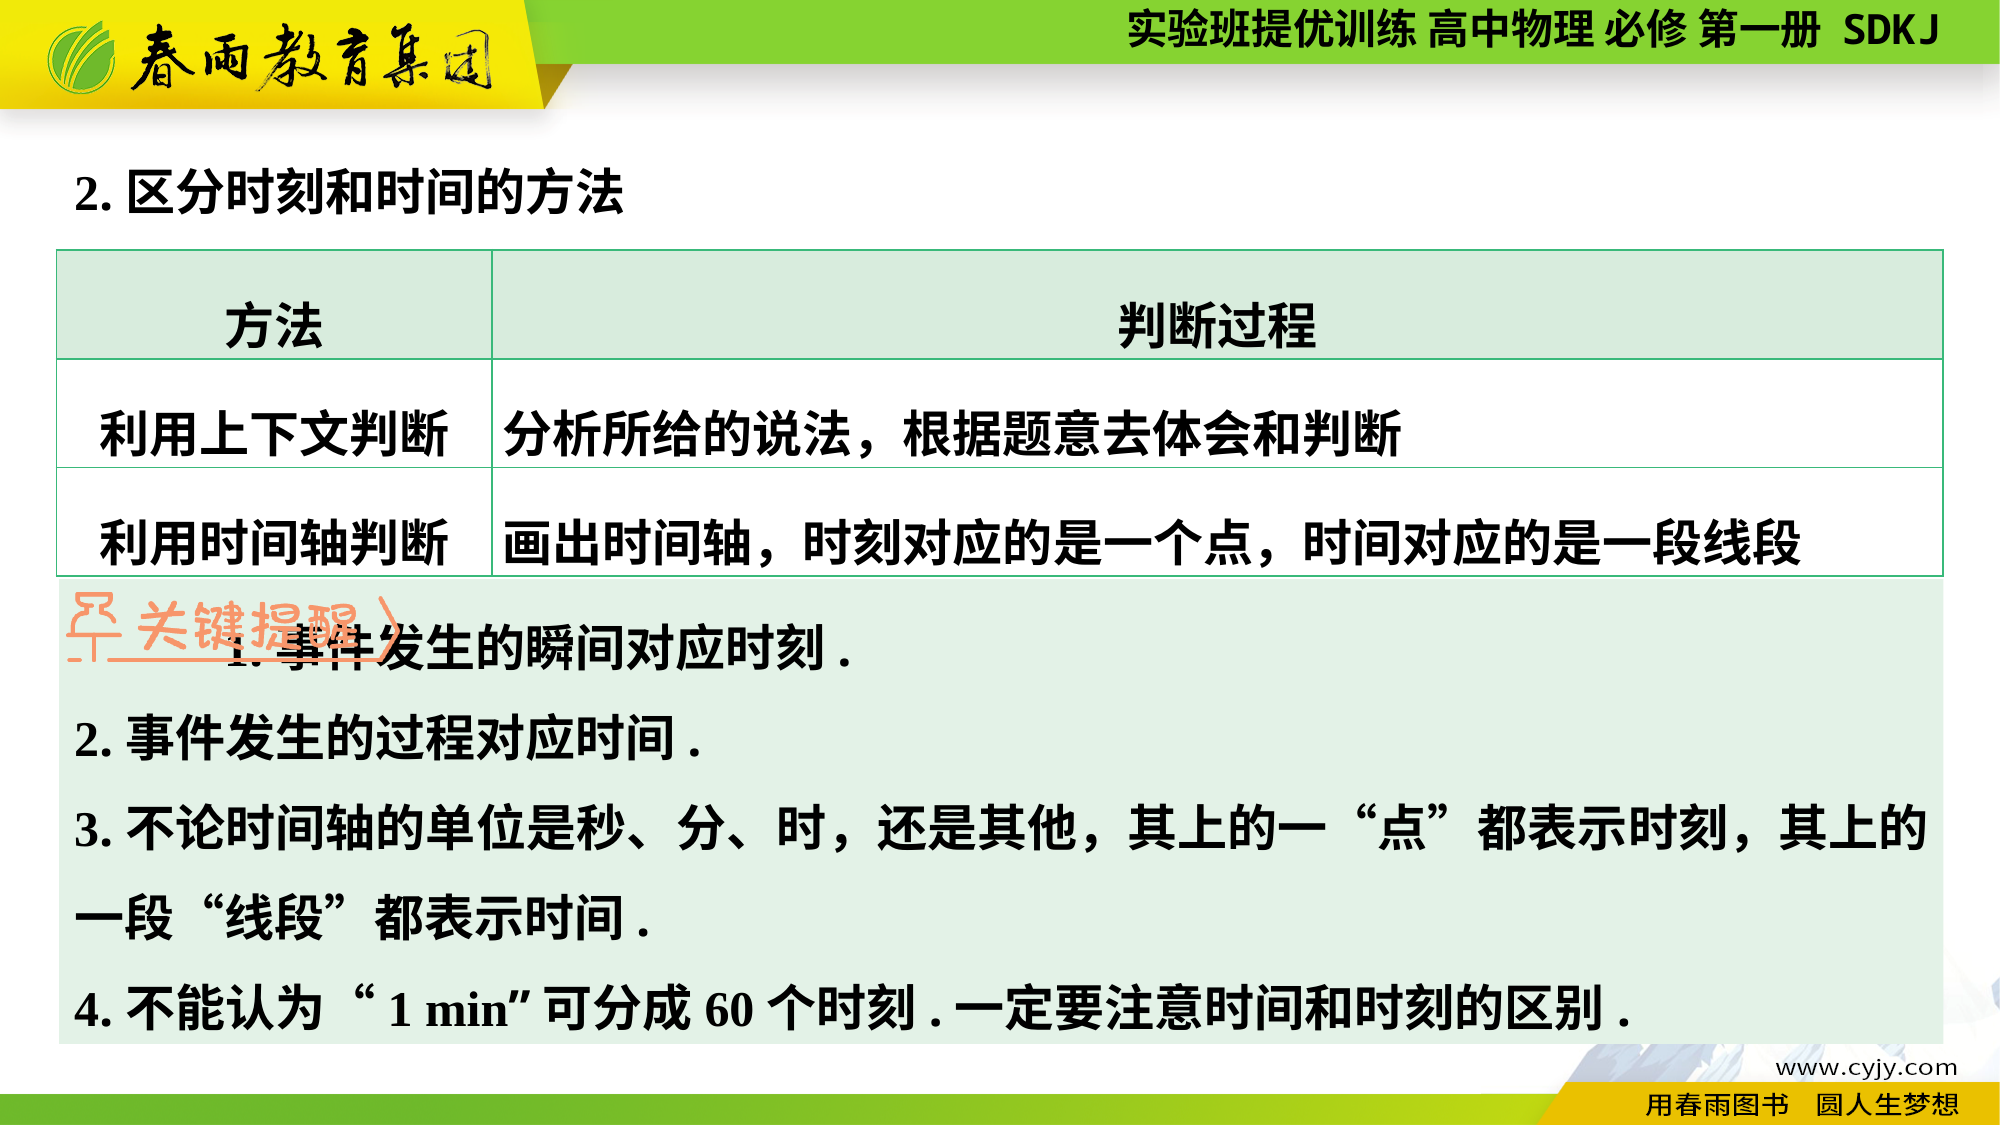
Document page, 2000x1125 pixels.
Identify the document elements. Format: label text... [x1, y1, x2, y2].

list 2.区分时刻和时间的方法 [59, 122, 1944, 217]
table_header 判断过程 [493, 251, 1942, 358]
table_cell 分析所给的说法，根据题意去体会和判断 [493, 360, 1942, 467]
text_box 1.事件发生的瞬间对应时刻. 2.事件发生的过程对应时间. 3.不论时间轴的单位是秒、分、时，还是其他，其上的一“点”都表示时刻，其上的一段“线段”都表示时间. 4.不能认为“1 min”可分成60个时刻.一定要注意时间和时刻的区别. [59, 579, 1944, 1044]
table_cell 画出时间轴，时刻对应的是一个点，时间对应的是一段线段 [493, 468, 1942, 575]
table_cell 利用上下文判断 [57, 360, 491, 467]
picture [0, 0, 2000, 1125]
table_header 方法 [57, 251, 491, 358]
table_cell 利用时间轴判断 [57, 468, 491, 575]
